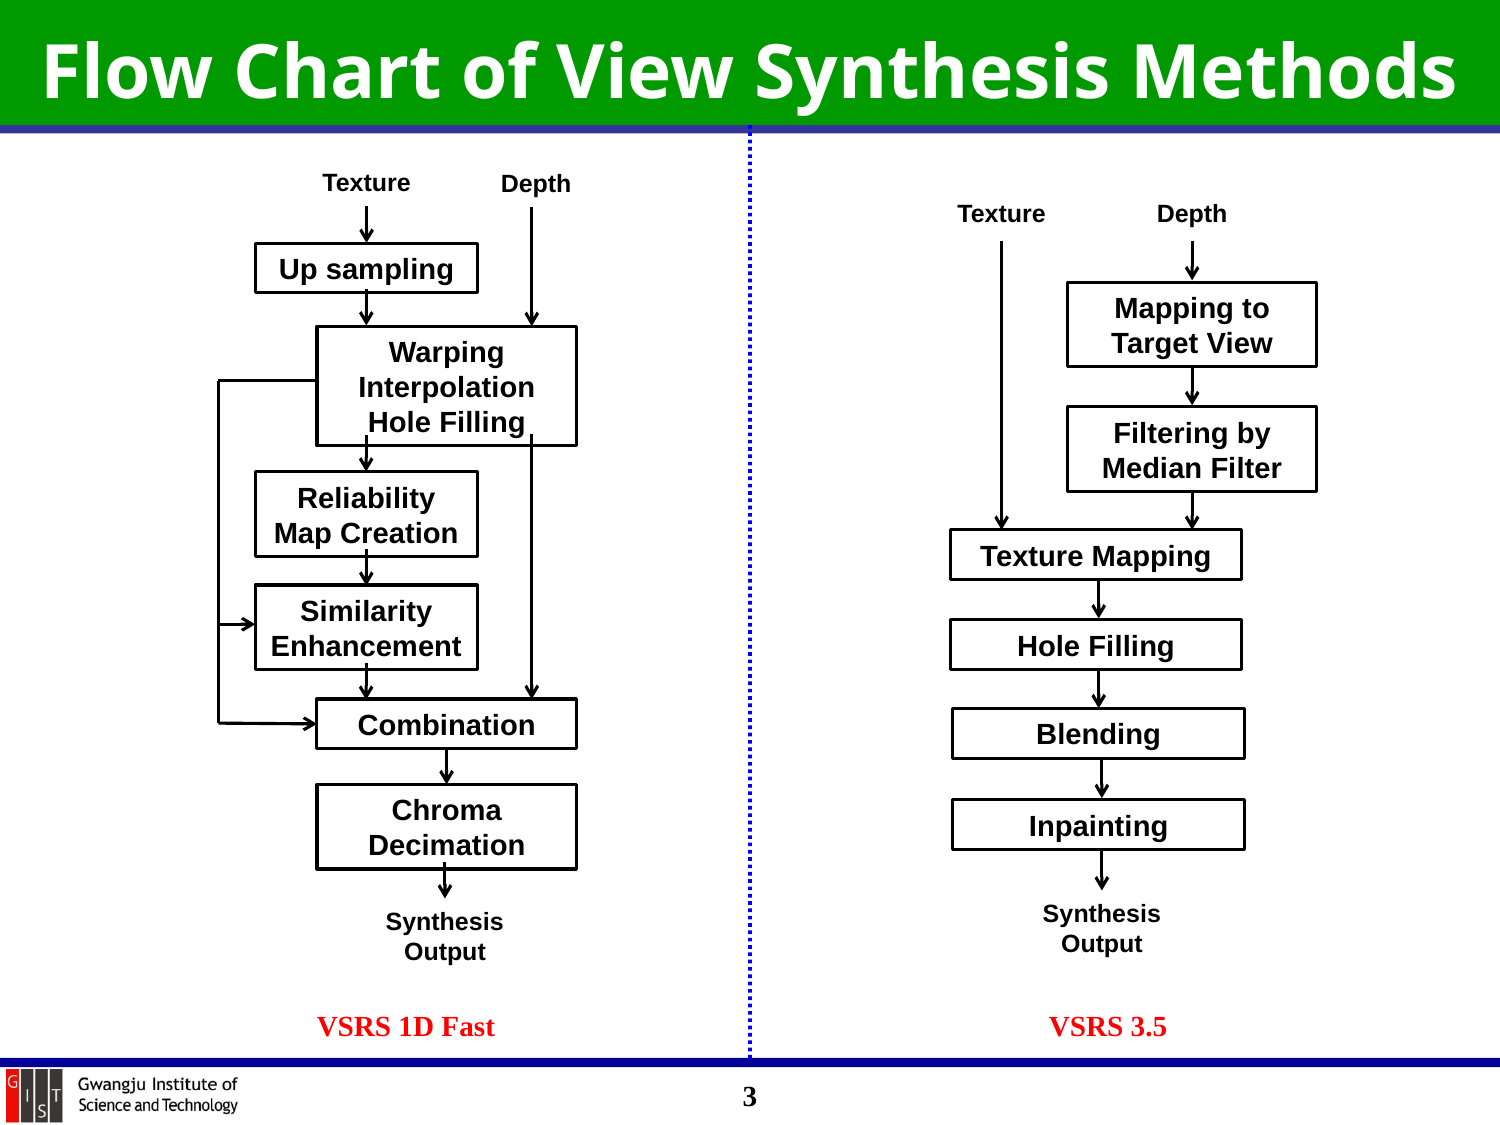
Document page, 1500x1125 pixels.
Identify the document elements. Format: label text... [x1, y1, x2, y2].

picture [6, 1069, 238, 1123]
slide_number 3 [575, 1065, 925, 1125]
text_box VSRS 3.5 [1034, 999, 1183, 1050]
text_box VSRS 1D Fast [302, 1000, 511, 1050]
title Flow Chart of View Synthesis Methods [0, 12, 1500, 126]
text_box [218, 159, 623, 967]
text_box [897, 189, 1318, 965]
